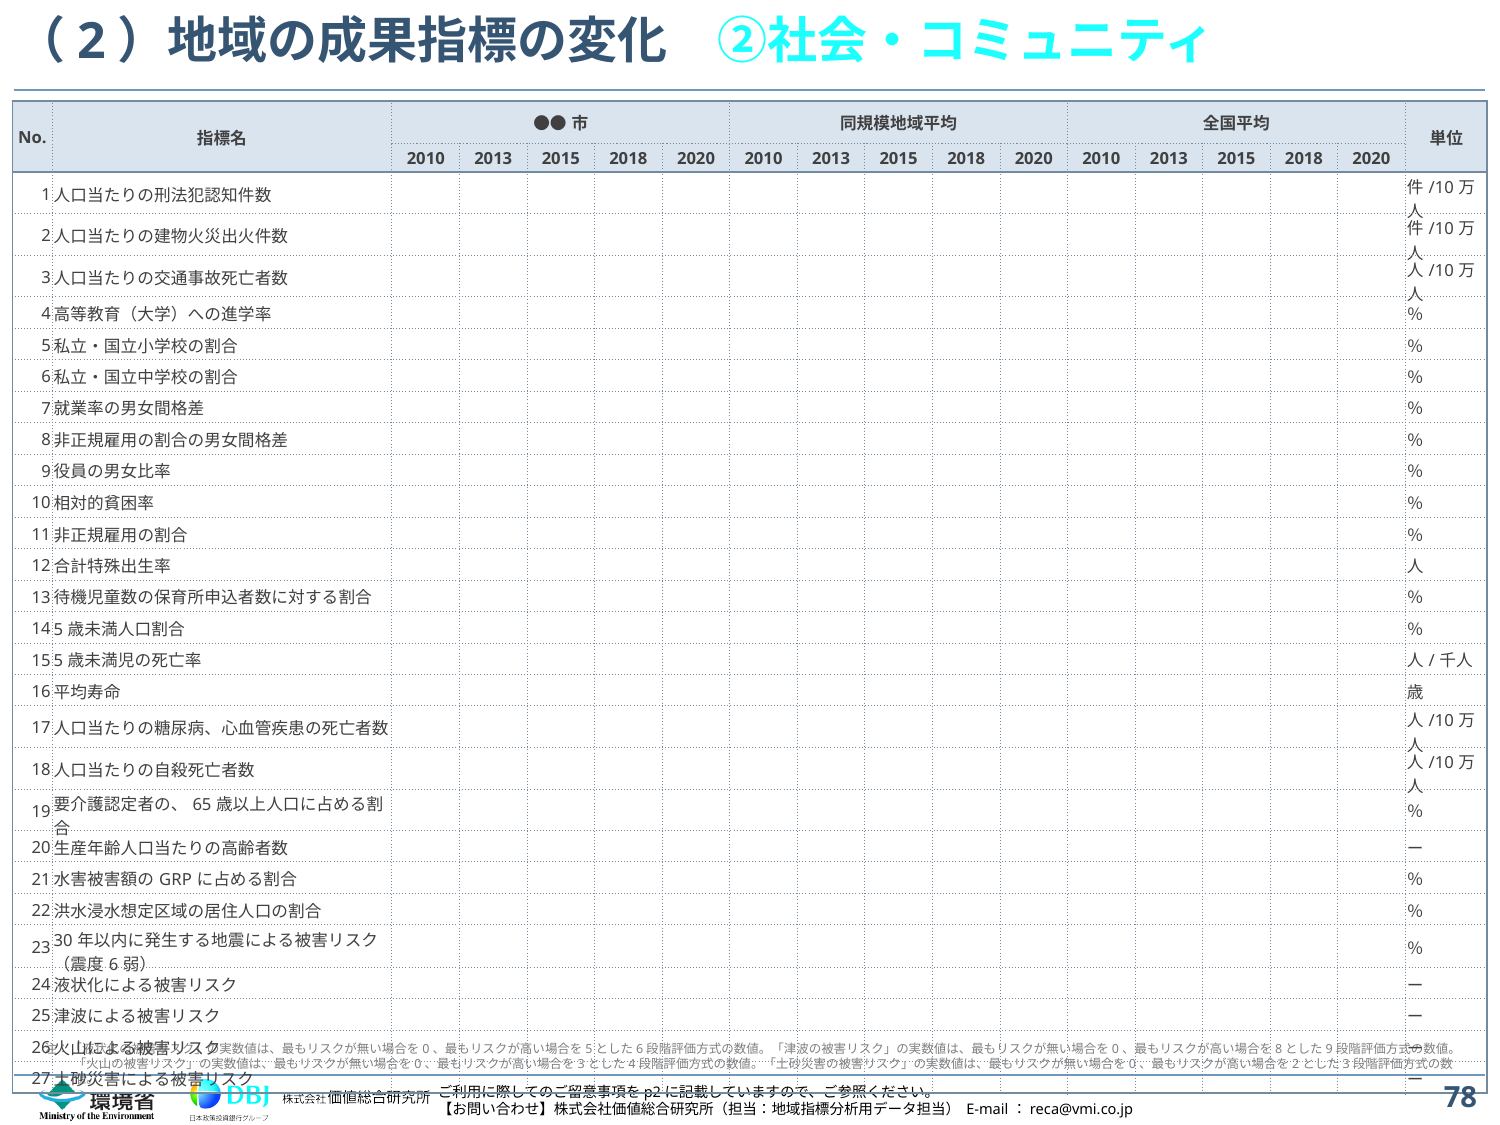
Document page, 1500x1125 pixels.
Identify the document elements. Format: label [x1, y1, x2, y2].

picture [36, 1094, 157, 1124]
picture [186, 1094, 434, 1125]
slide_number [1427, 1070, 1493, 1112]
table_cell [392, 144, 1405, 171]
title [0, 0, 1500, 87]
table_cell [13, 173, 1486, 1092]
table_header [13, 102, 1486, 171]
